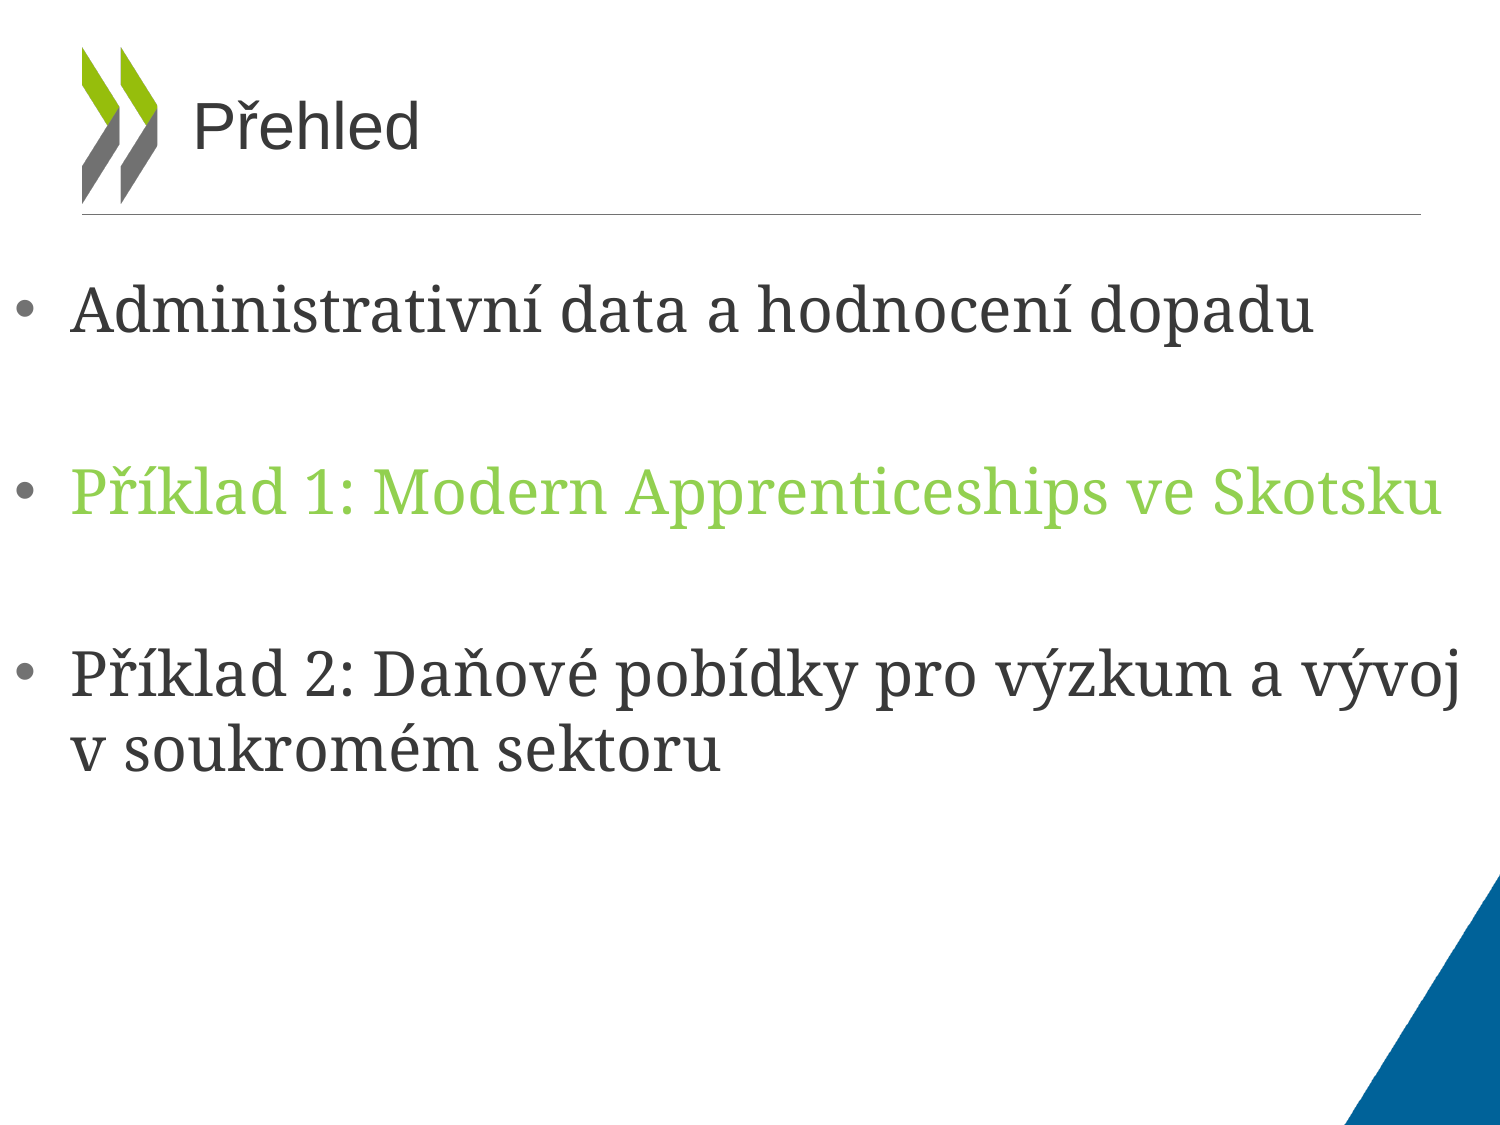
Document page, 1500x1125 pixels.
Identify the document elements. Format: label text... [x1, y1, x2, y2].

picture [1344, 1006, 1500, 1125]
list Administrativní data a hodnocení dopadu Příklad 1: Modern Apprenticeships ve Skotsku Příklad 2: Daňové pobídky pro výzkum a vývoj v soukromém sektoru [0, 262, 1500, 1006]
title Přehled [177, 38, 1394, 207]
